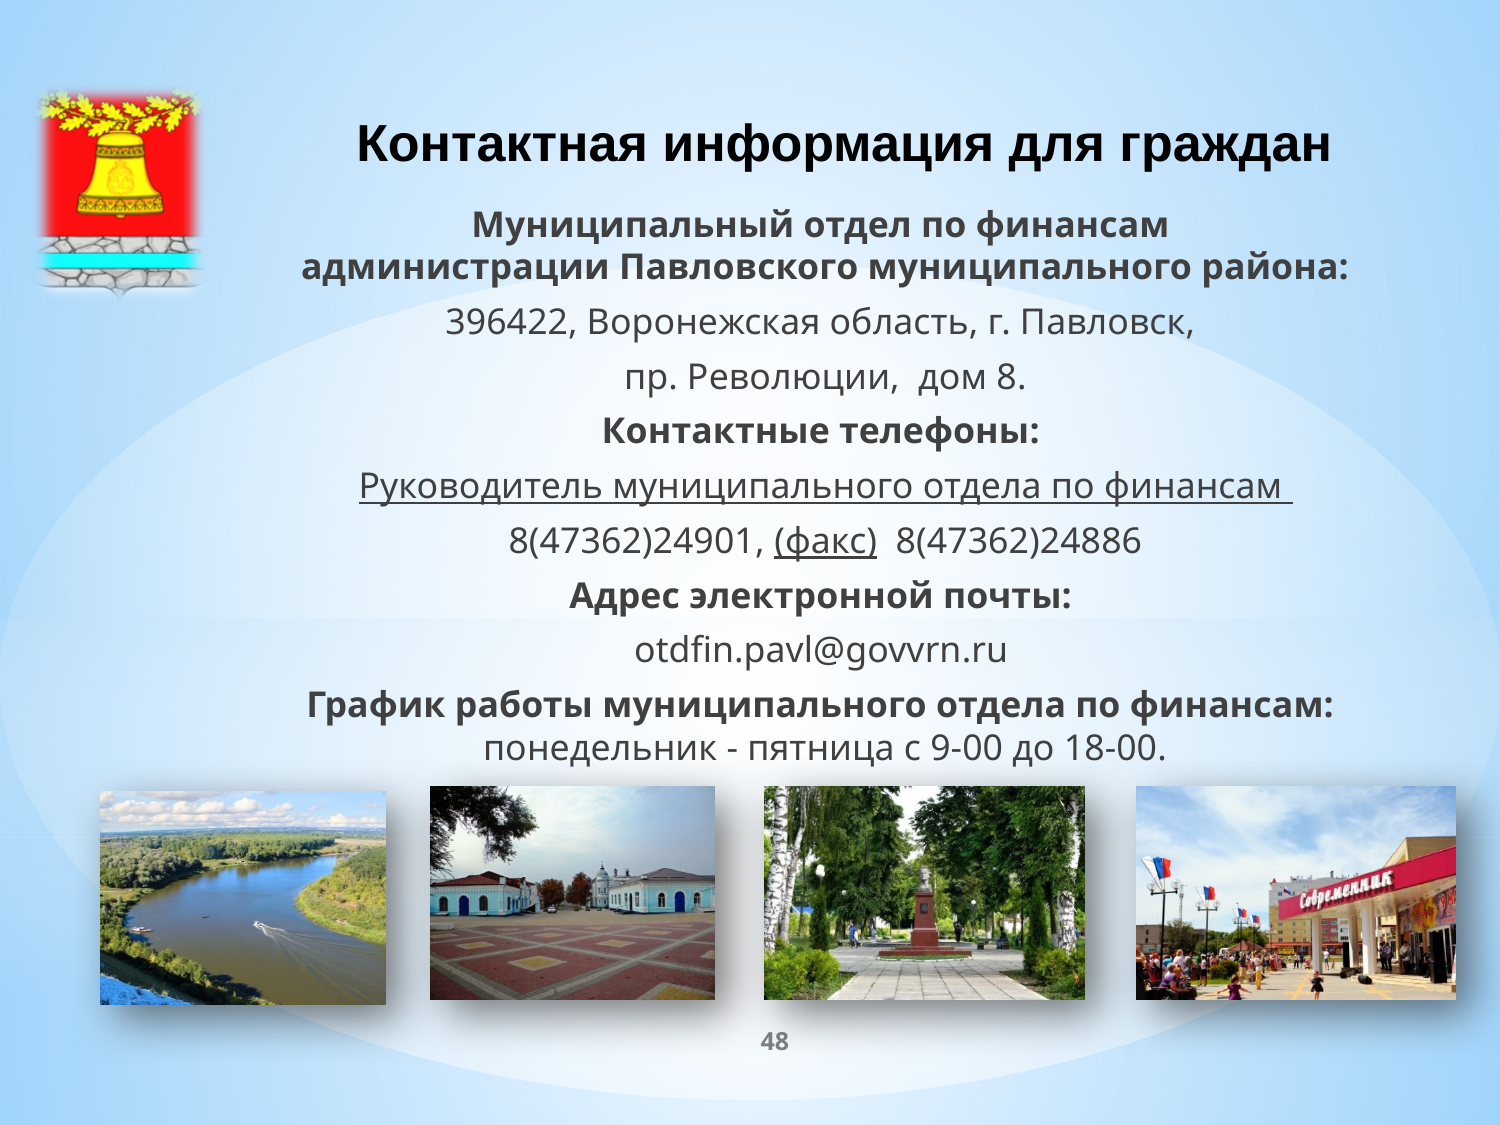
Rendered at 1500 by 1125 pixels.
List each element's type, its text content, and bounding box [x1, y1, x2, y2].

picture [764, 786, 1085, 1000]
slide_number 48 [624, 1032, 925, 1073]
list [100, 790, 386, 1005]
list Муниципальный отдел по финансам администрации Павловского муниципального района: 396422, Воронежская область, г. Павловск, пр. Революции, дом 8. Контактные телефоны: Руководитель муниципального отдела по финансам 8(47362)24901, (факс) 8(47362)24886 Адрес электронной почты: otdfin.pavl@govvrn.ru График работы муниципального отдела по финансам: понедельник - пятница с 9-00 до 18-00. [209, 194, 1436, 776]
title Контактная информация для граждан [253, 101, 1436, 194]
picture [430, 786, 715, 1000]
picture [1135, 786, 1456, 1000]
picture [29, 81, 210, 307]
